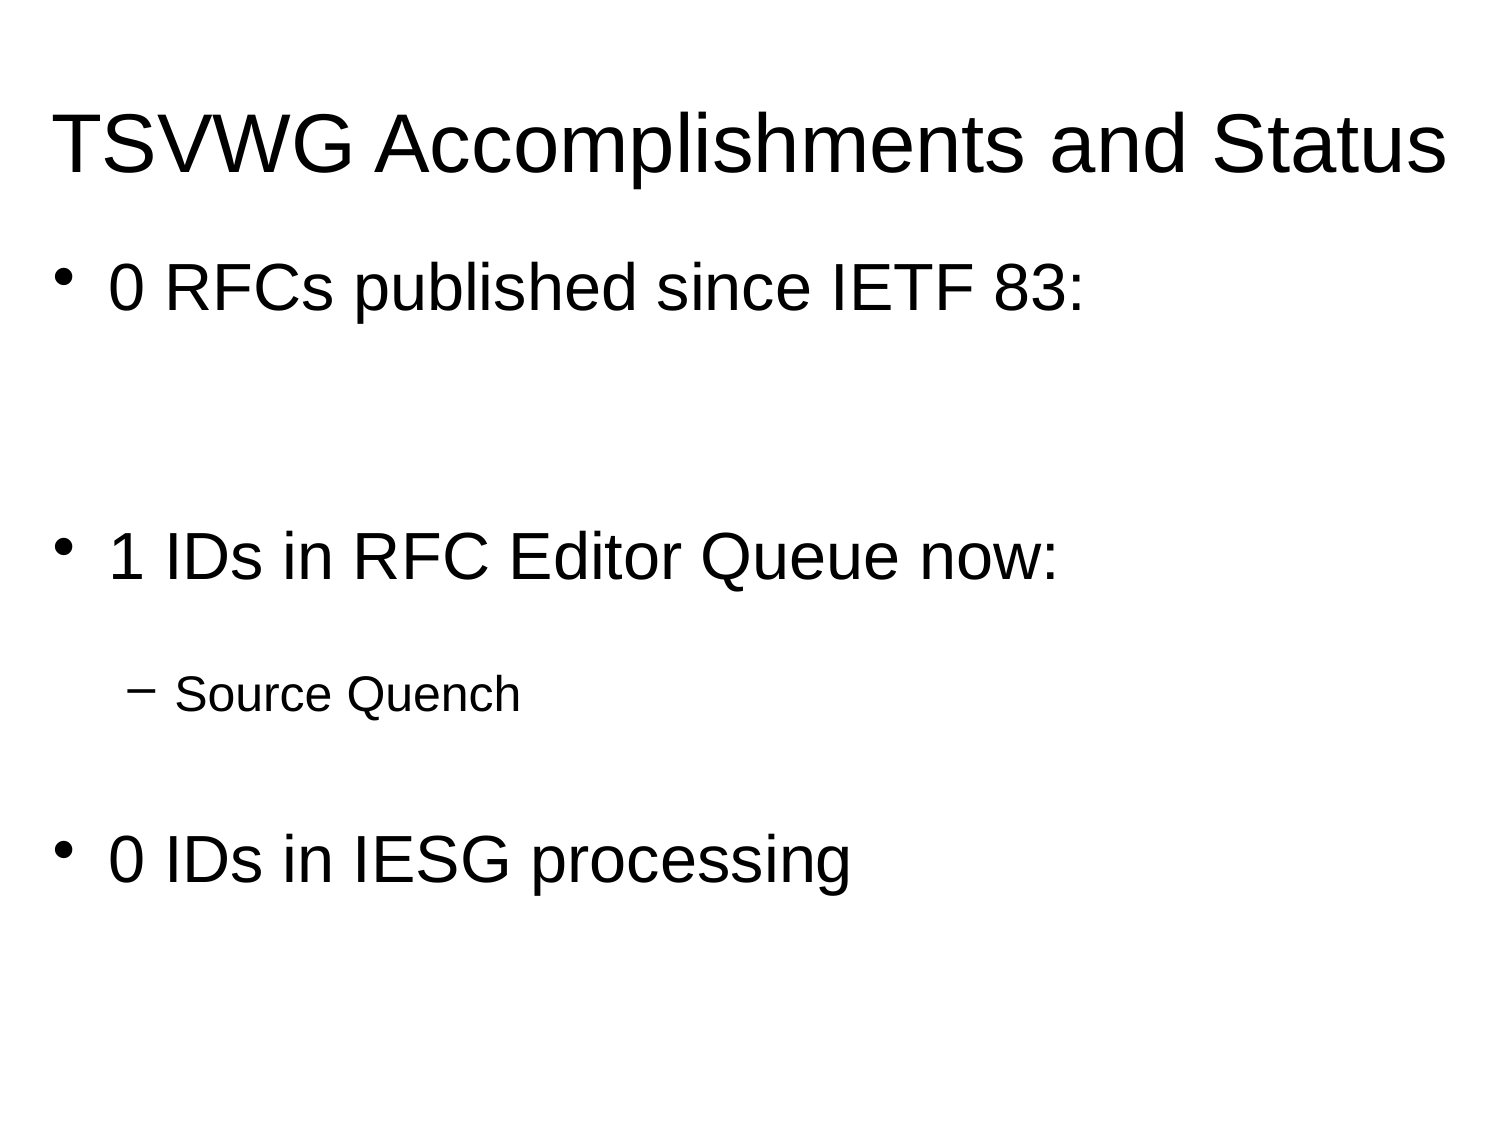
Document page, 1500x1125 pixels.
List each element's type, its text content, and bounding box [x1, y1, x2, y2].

title TSVWG Accomplishments and Status [0, 44, 1500, 233]
list 0 RFCs published since IETF 83: 1 IDs in RFC Editor Queue now: Source Quench 0 IDs in IESG processing [37, 245, 1476, 1101]
